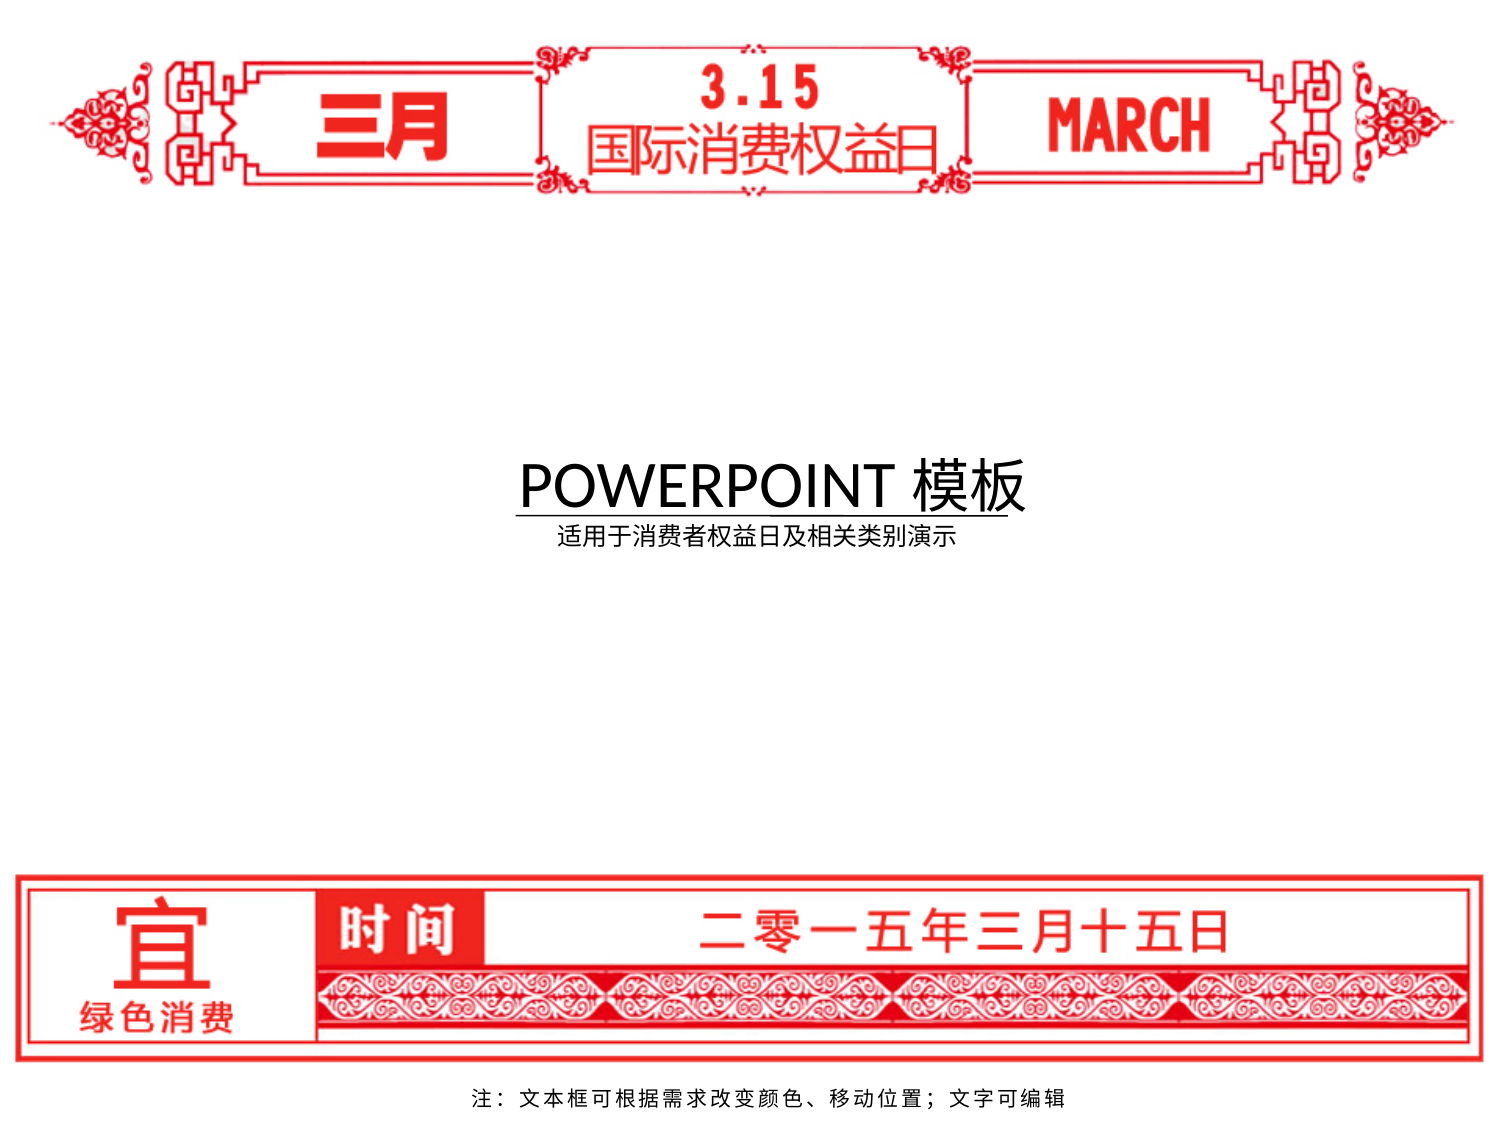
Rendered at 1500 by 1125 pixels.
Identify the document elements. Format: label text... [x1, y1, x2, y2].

picture [0, 0, 1500, 1125]
text_box POWERPOINT模板 适用于消费者权益日及相关类别演示 [503, 433, 1301, 589]
text_box 注：文本框可根据需求改变颜色、移动位置；文字可编辑 [457, 1078, 1500, 1125]
